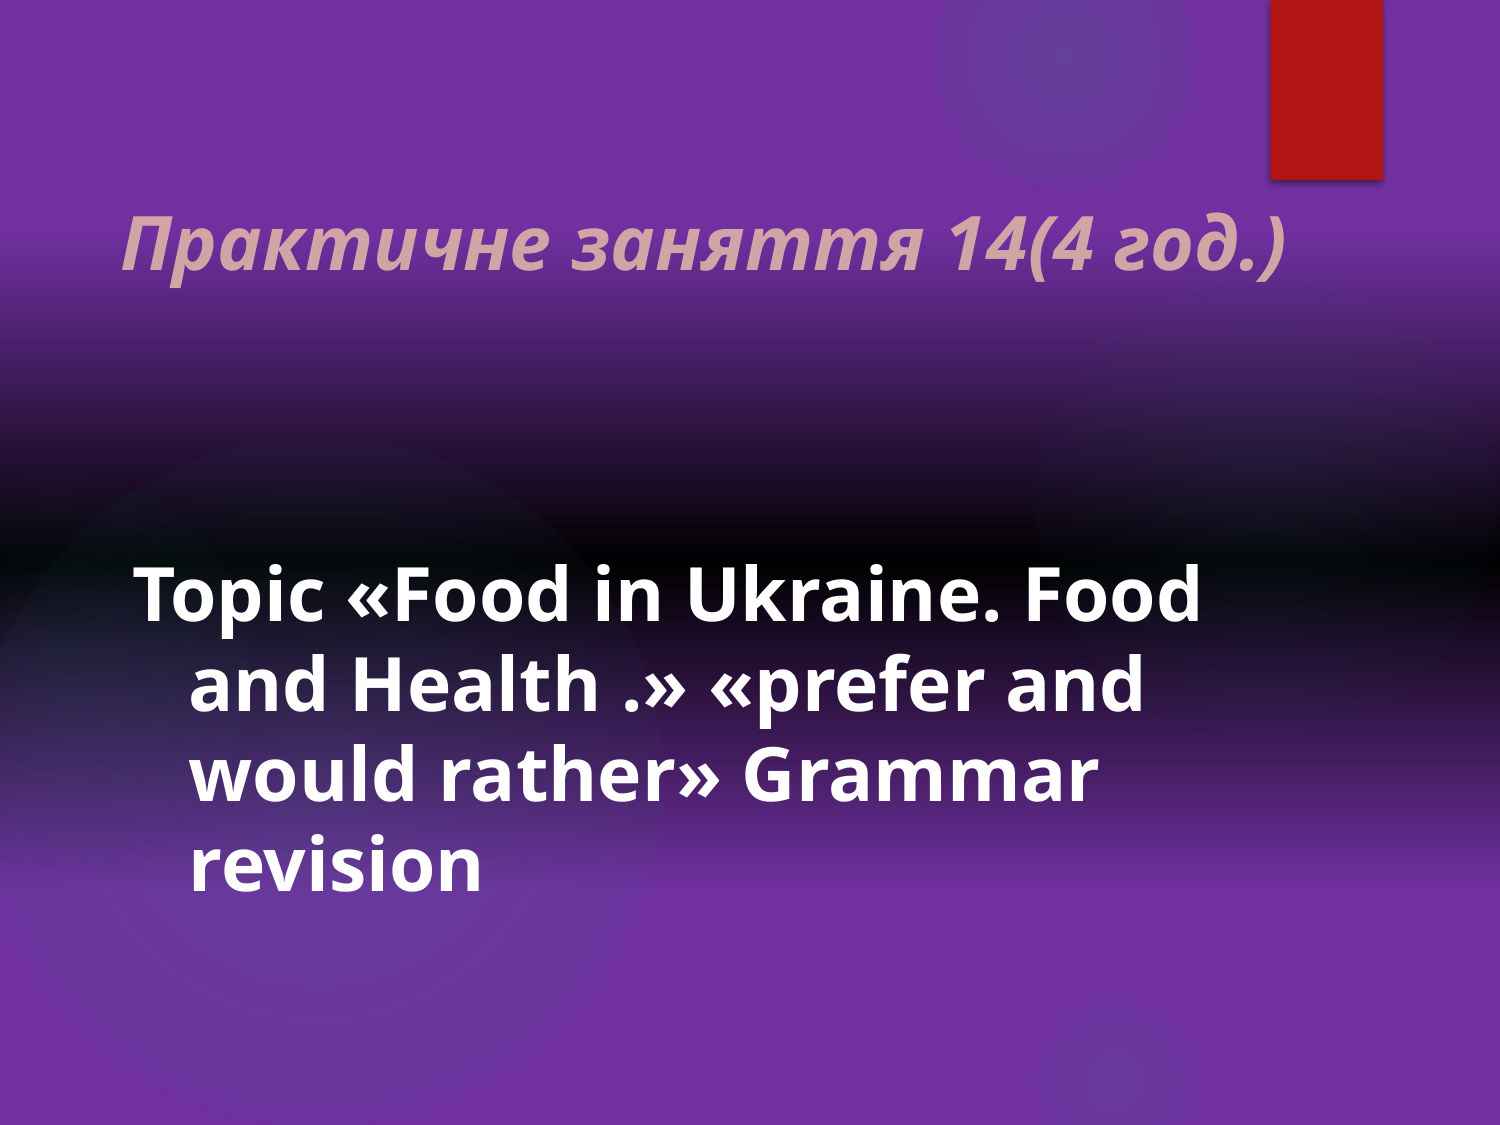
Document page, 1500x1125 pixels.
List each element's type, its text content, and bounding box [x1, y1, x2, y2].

list Topic «Food in Ukraine. Food and Health .» «prefer and would rather» Grammar revision [117, 539, 1343, 886]
title Практичне заняття 14(4 год.) [105, 187, 1331, 375]
